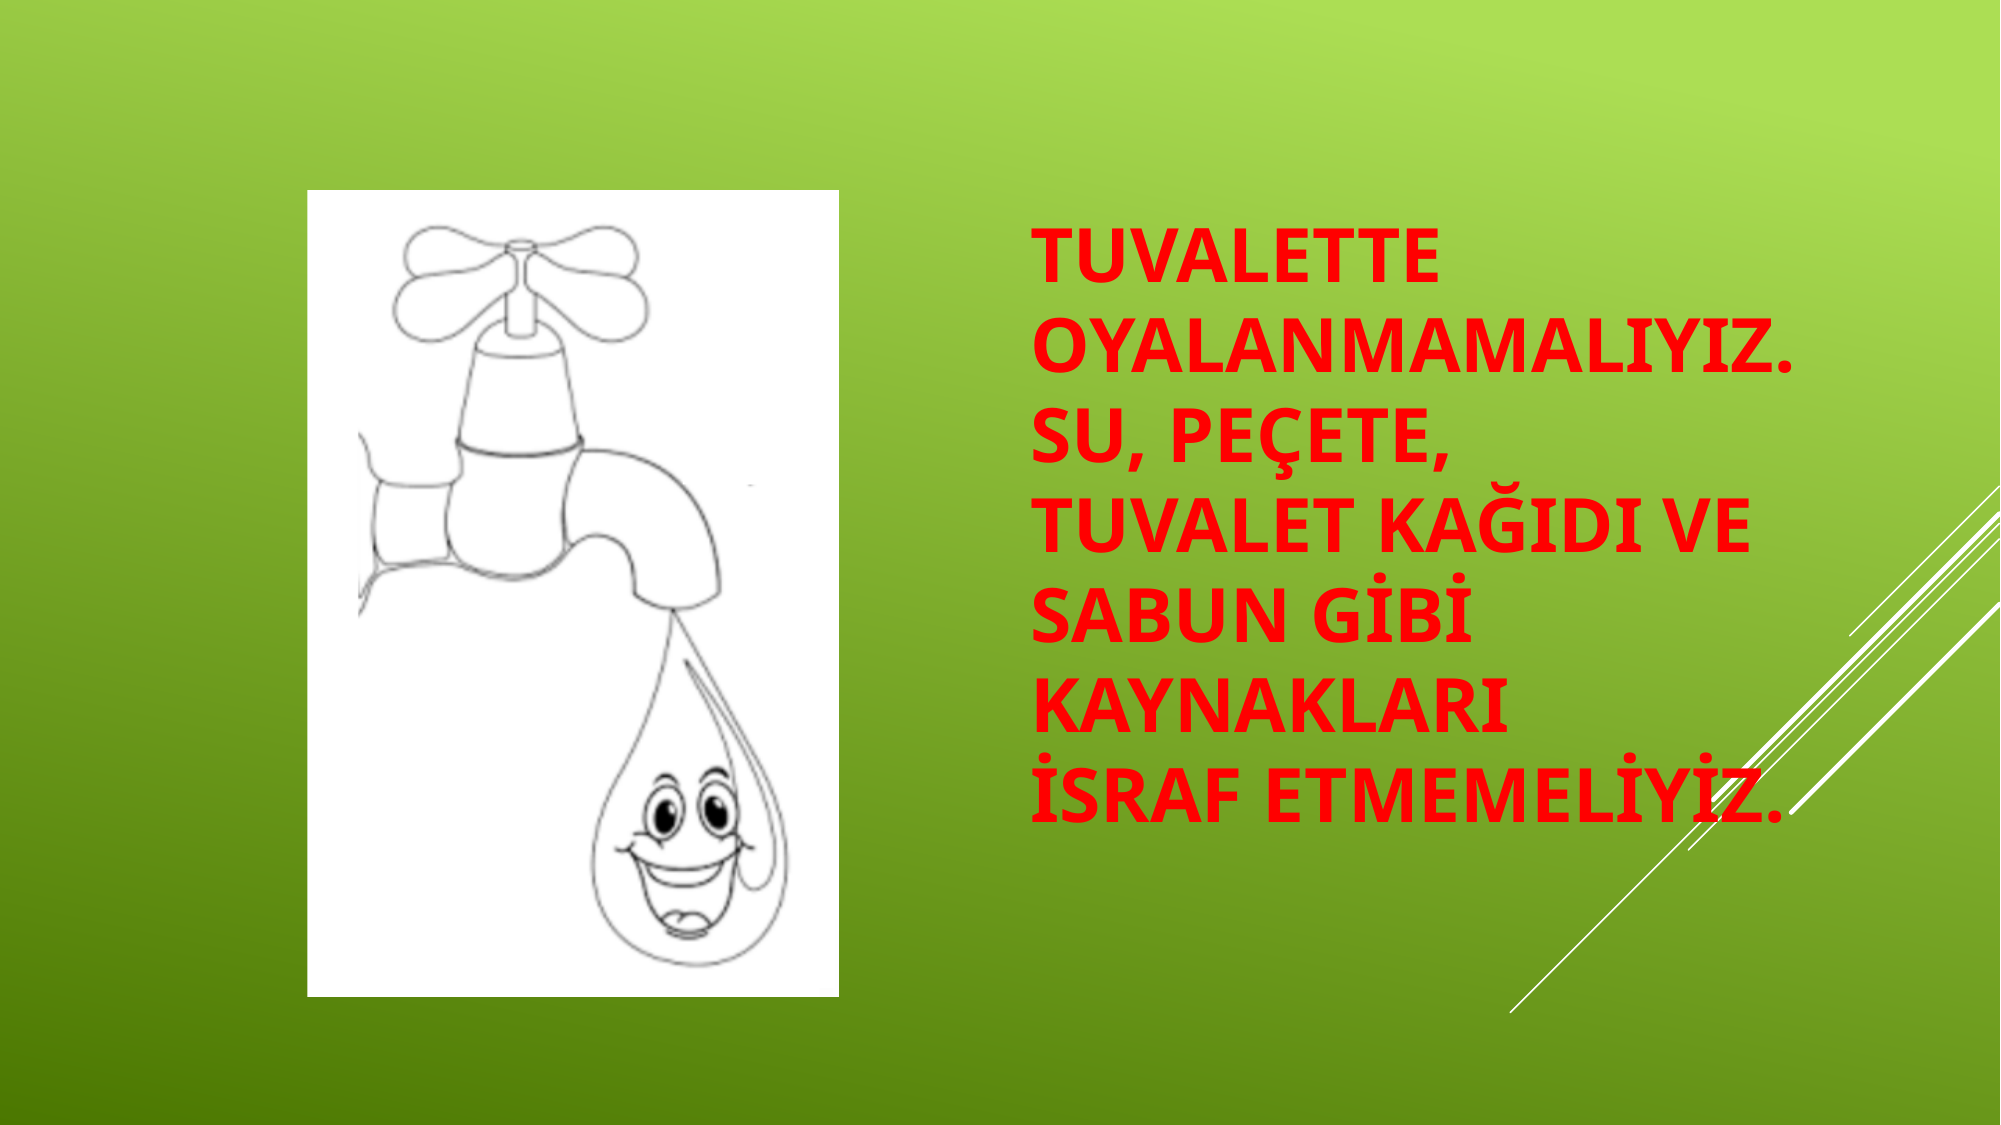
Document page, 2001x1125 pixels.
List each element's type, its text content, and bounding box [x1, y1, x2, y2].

picture [306, 189, 840, 997]
title Tuvalette oyalanmamalıyız. Su, peçete, tuvalet kağıdı ve sabun gibi kaynakları israf etmemeliyiz. [1015, 149, 1866, 895]
